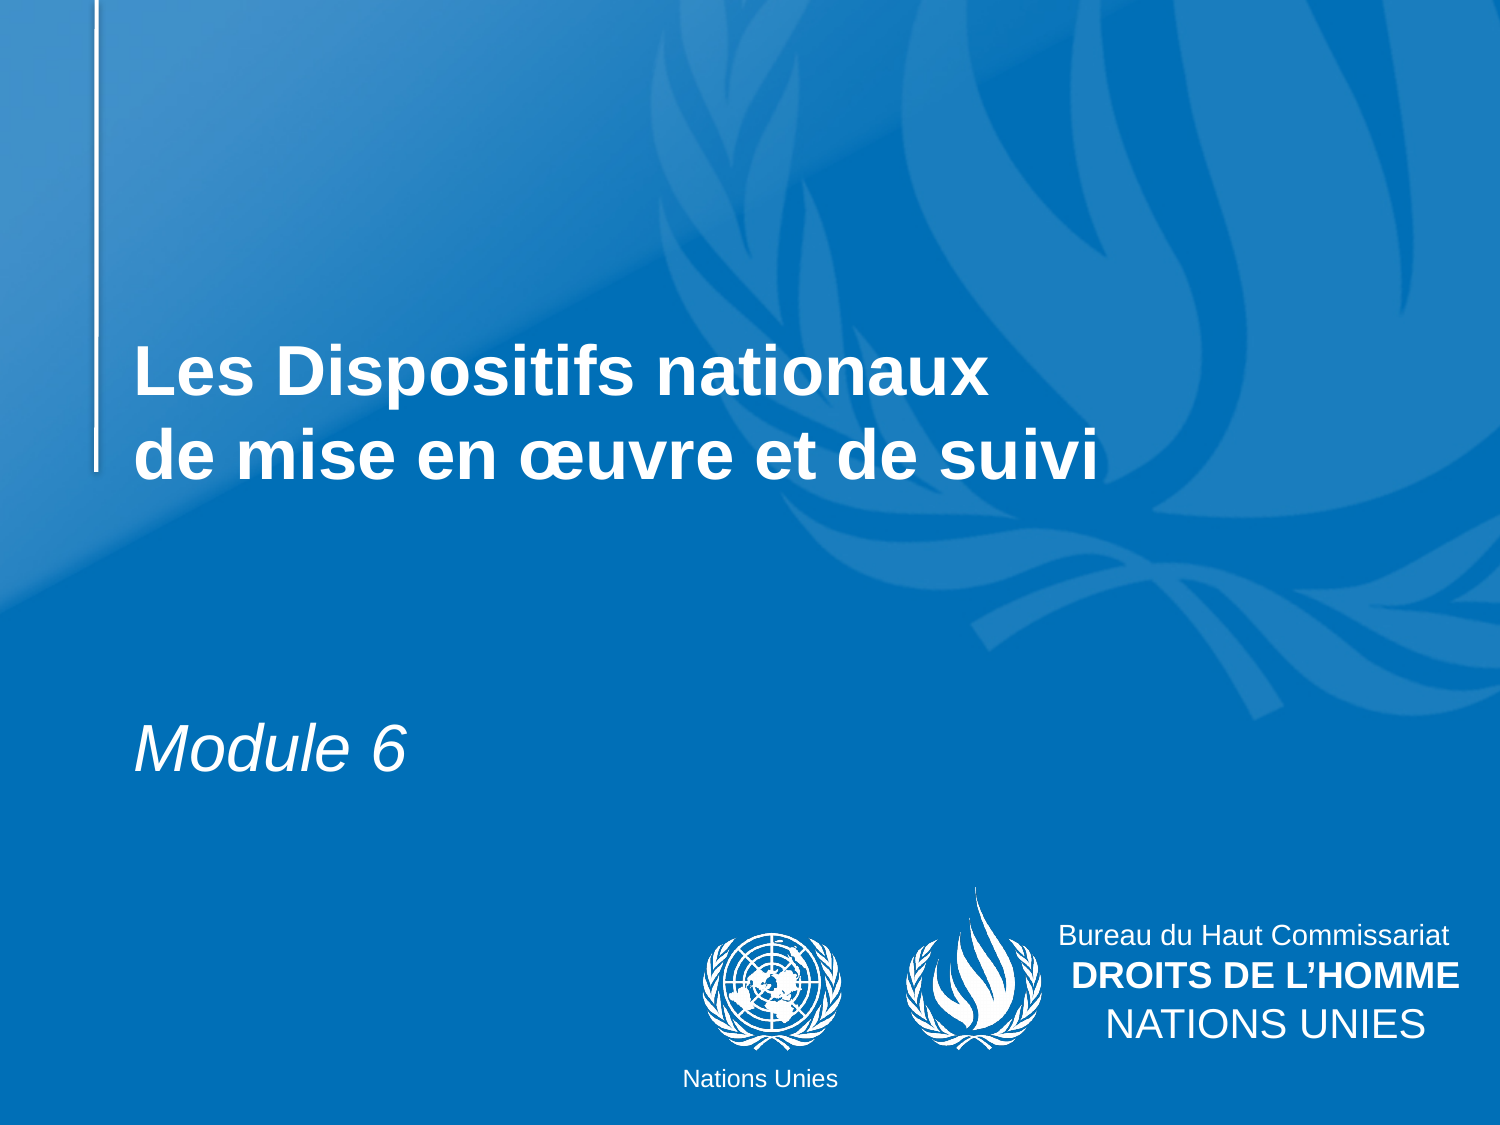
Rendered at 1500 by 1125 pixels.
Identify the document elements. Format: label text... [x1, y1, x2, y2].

picture [0, 0, 1500, 1125]
text_box Bureau du Haut Commissariat DROITS DE L’HOMME NATIONS UNIES [1043, 909, 1489, 1054]
text_box Nations Unies [659, 1055, 862, 1101]
subtitle Module 6 [118, 696, 1200, 858]
title Les Dispositifs nationaux de mise en œuvre et de suivi [118, 316, 1325, 506]
